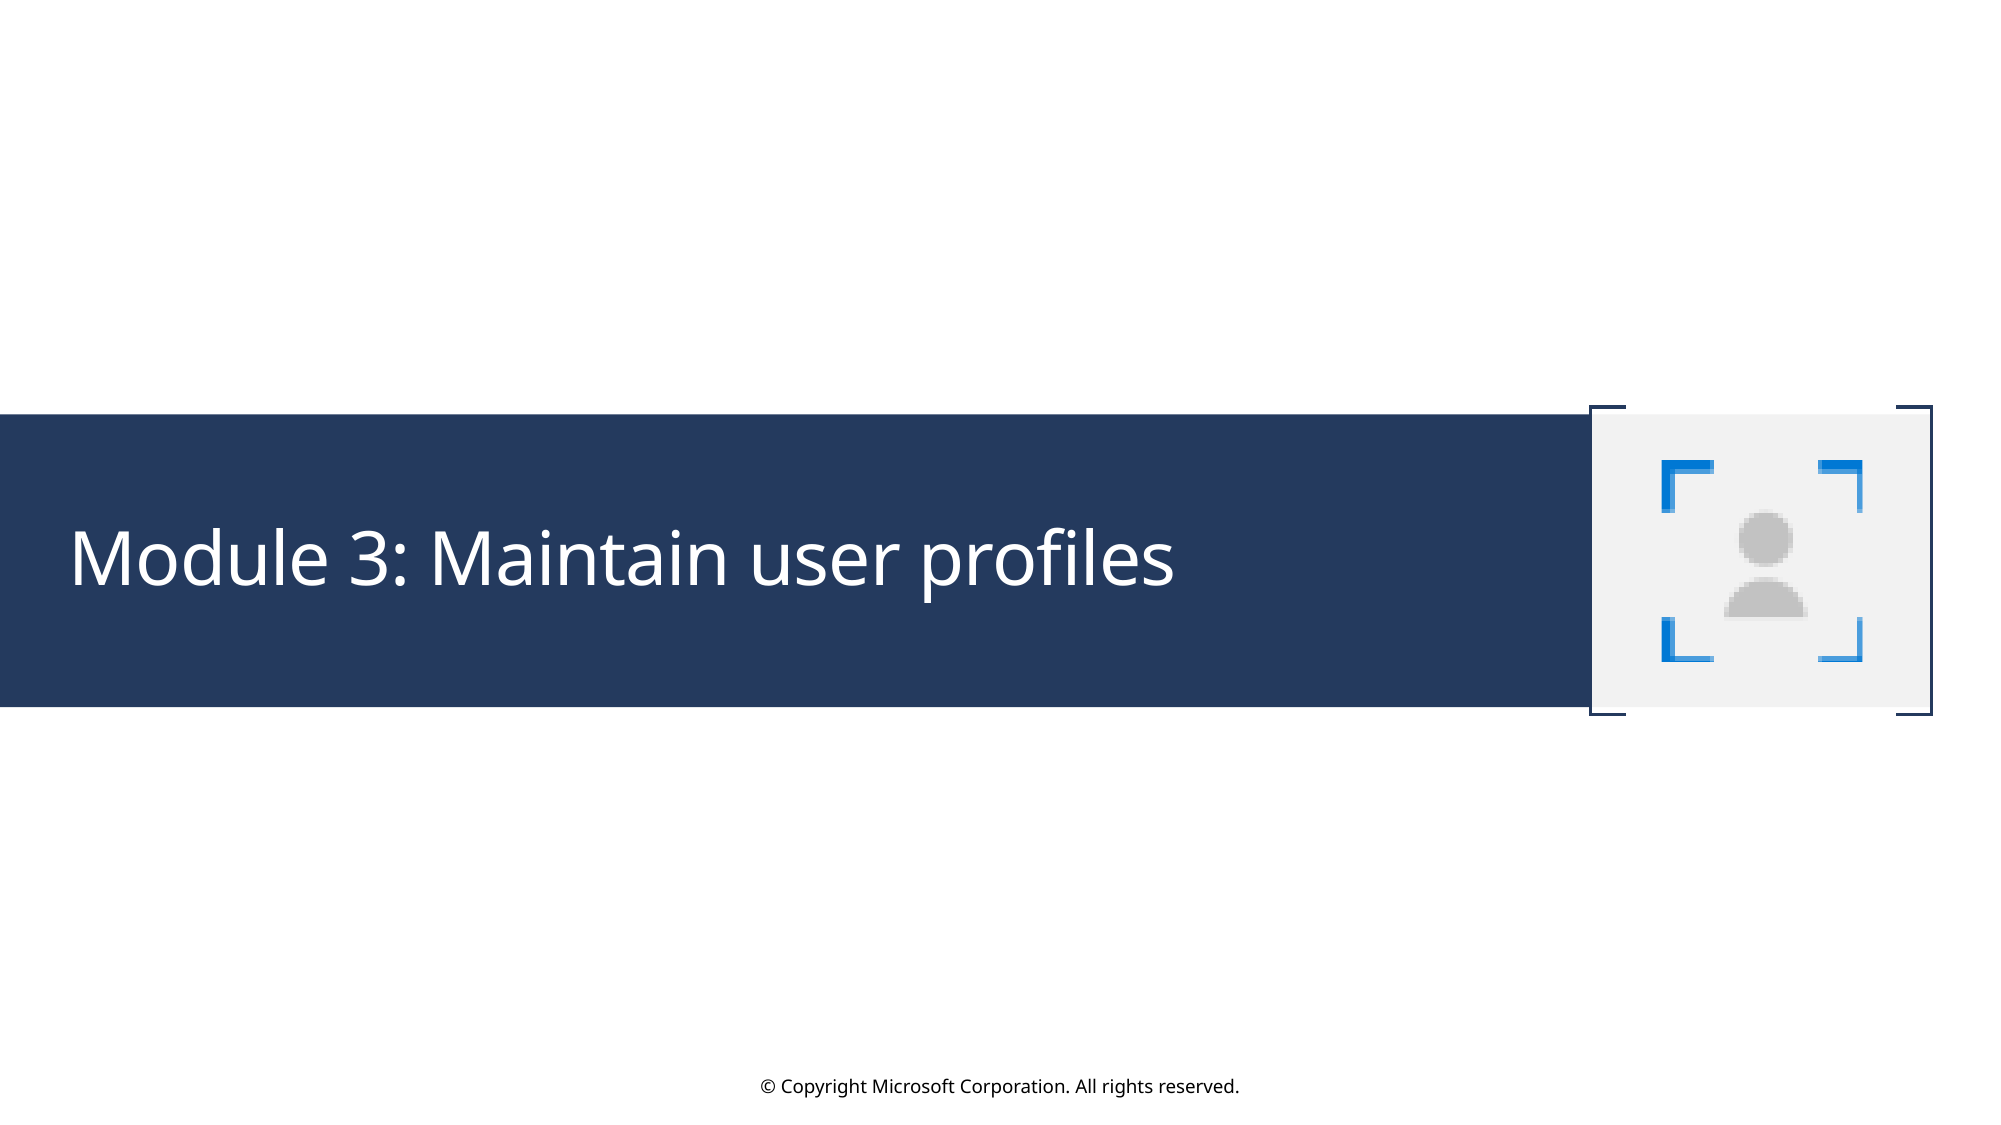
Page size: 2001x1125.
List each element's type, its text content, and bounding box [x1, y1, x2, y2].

title Module 3: Maintain user profiles [68, 414, 1577, 708]
picture [1661, 460, 1863, 662]
